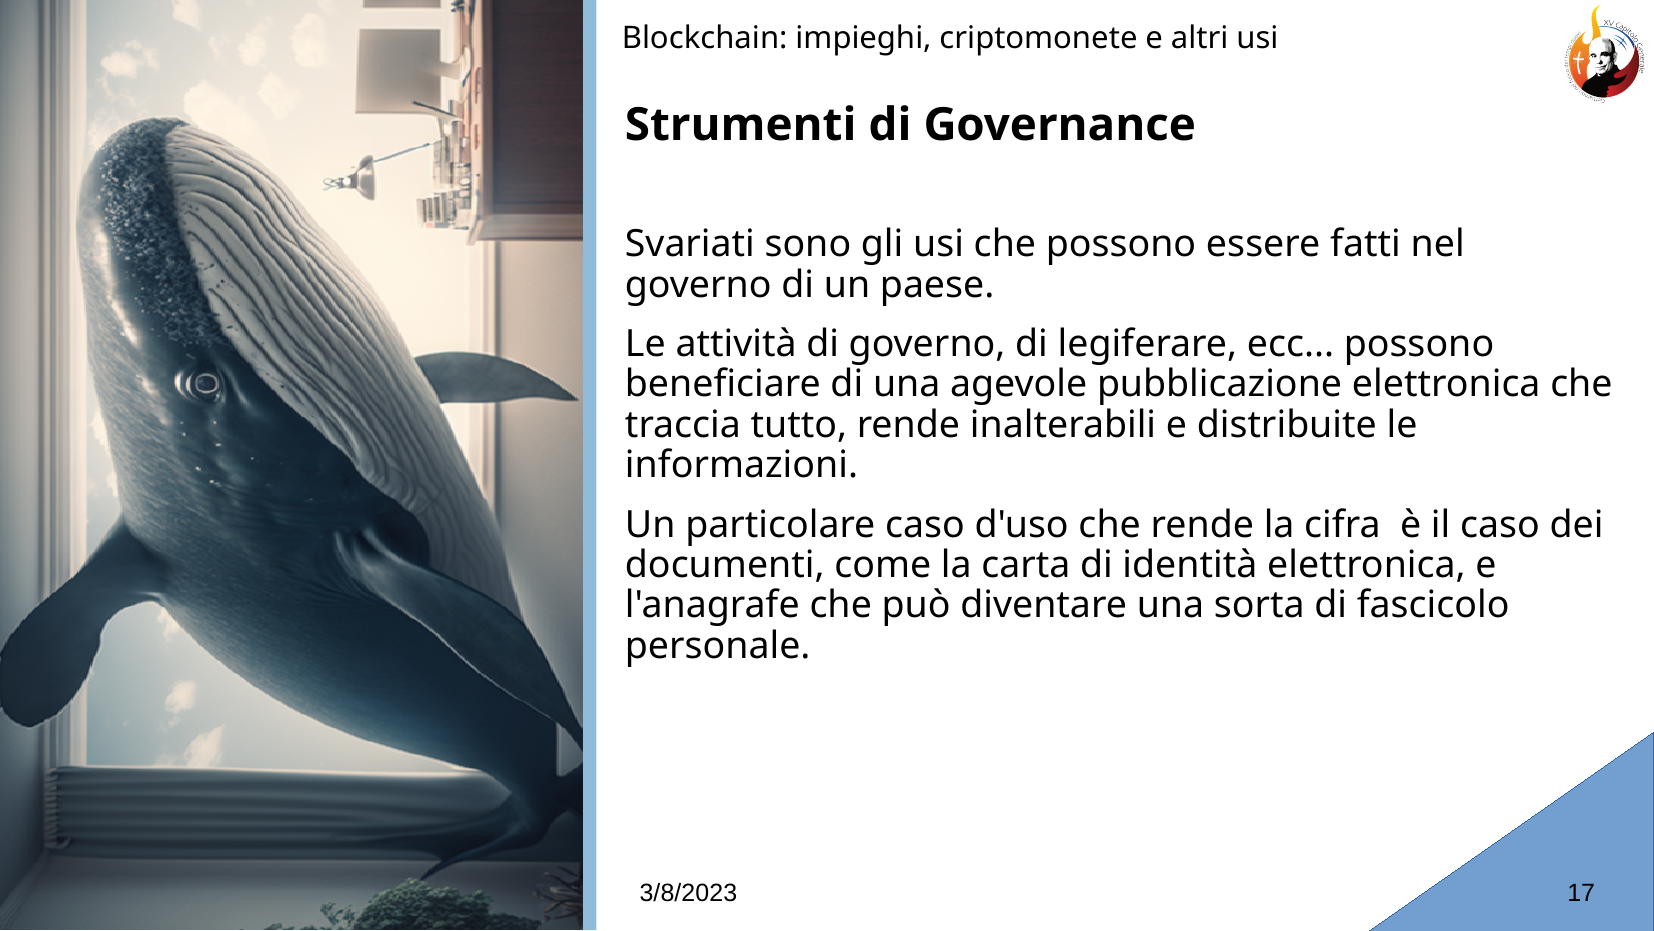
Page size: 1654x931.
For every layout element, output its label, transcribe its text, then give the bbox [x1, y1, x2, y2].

picture [0, 0, 583, 930]
picture [1563, 4, 1646, 103]
text_box Blockchain: impieghi, criptomonete e altri usi [607, 9, 1406, 63]
list Svariati sono gli usi che possono essere fatti nel governo di un paese. Le attività di governo, di legiferare, ecc... possono beneficiare di una agevole pubblicazione elettronica che traccia tutto, rende inalterabili e distribuite le informazioni. Un particolare caso d'uso che rende la cifra è il caso dei documenti, come la carta di identità elettronica, e l'anagrafe che può diventare una sorta di fascicolo personale. [624, 224, 1621, 827]
title Strumenti di Governance [624, 94, 1621, 208]
